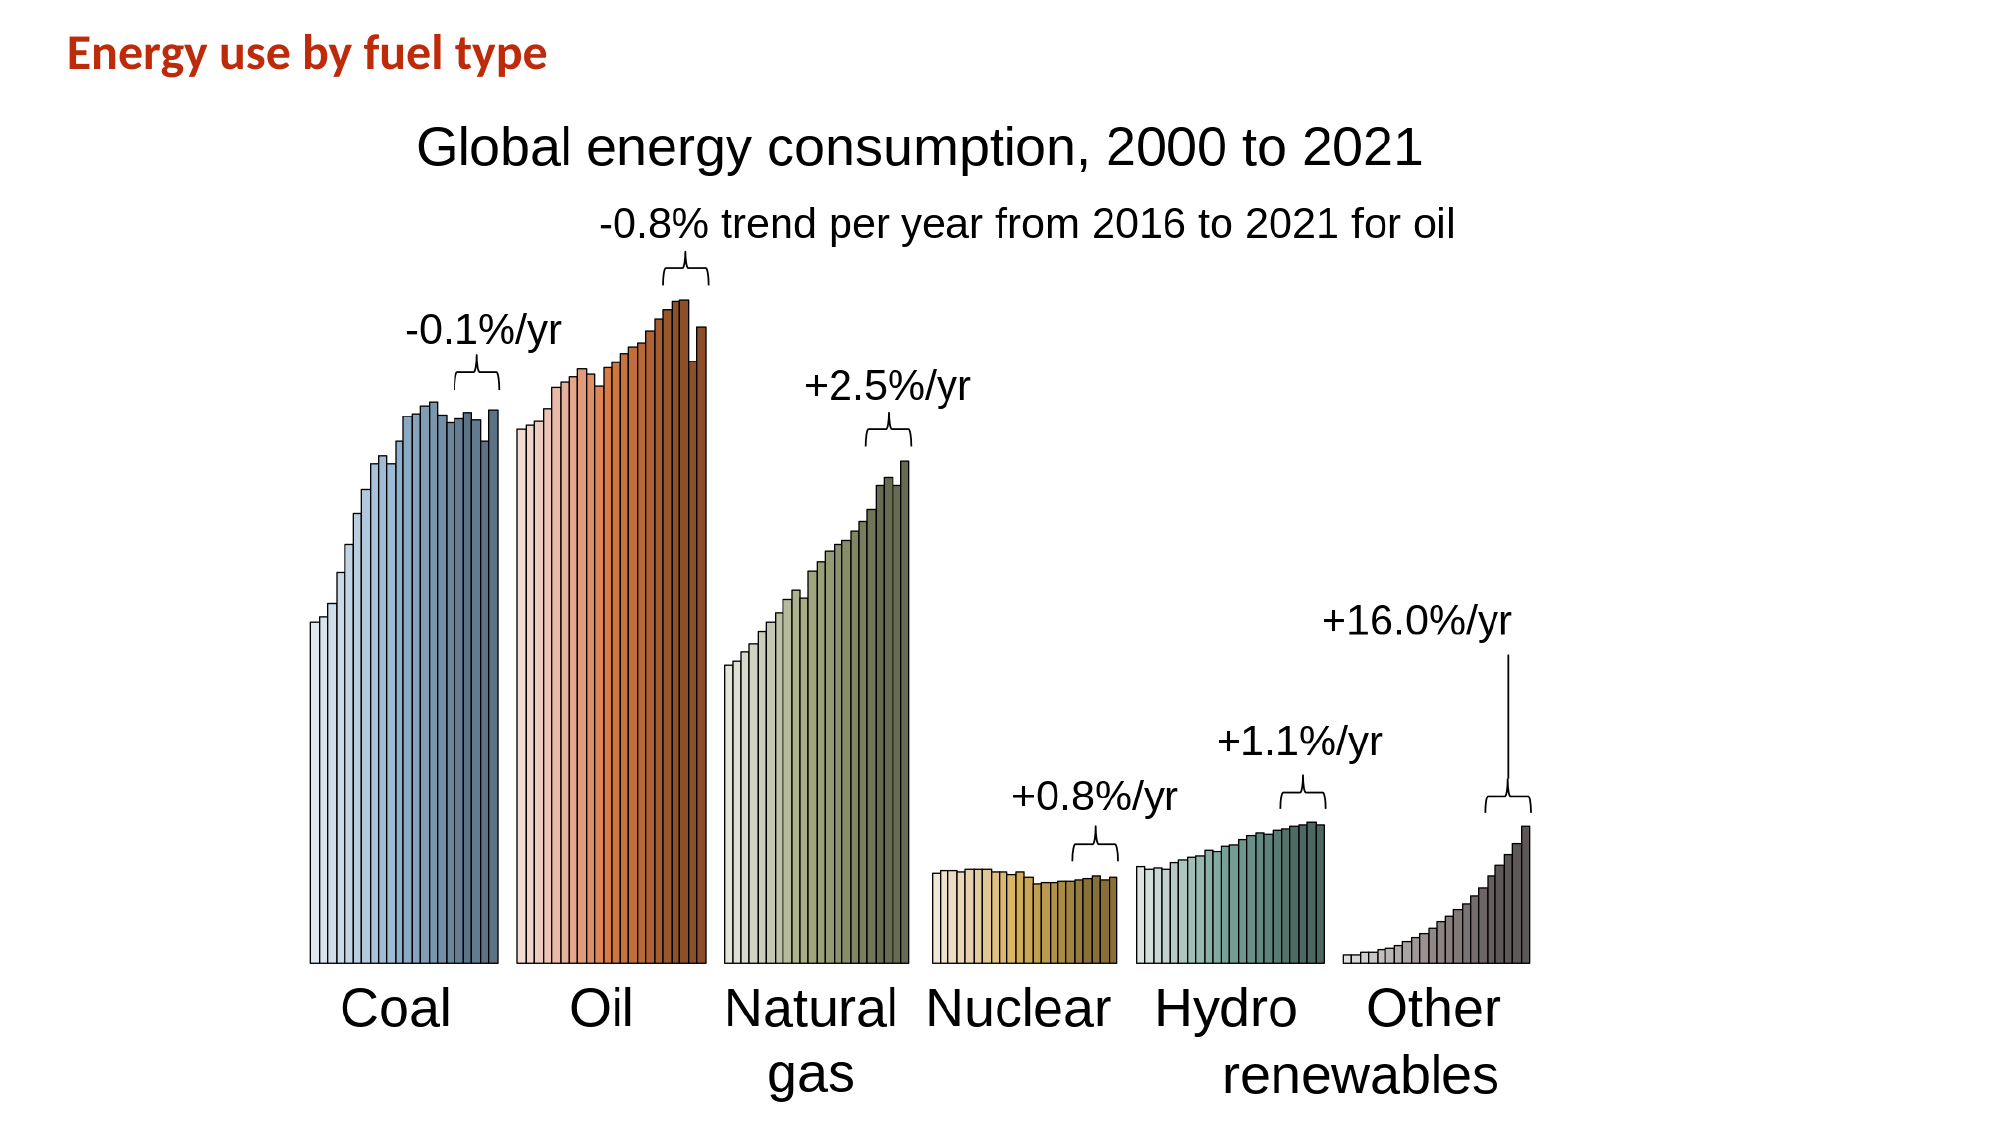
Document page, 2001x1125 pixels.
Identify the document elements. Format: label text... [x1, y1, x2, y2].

list Energy use by fuel type [52, 26, 1895, 680]
picture [290, 89, 1548, 1125]
